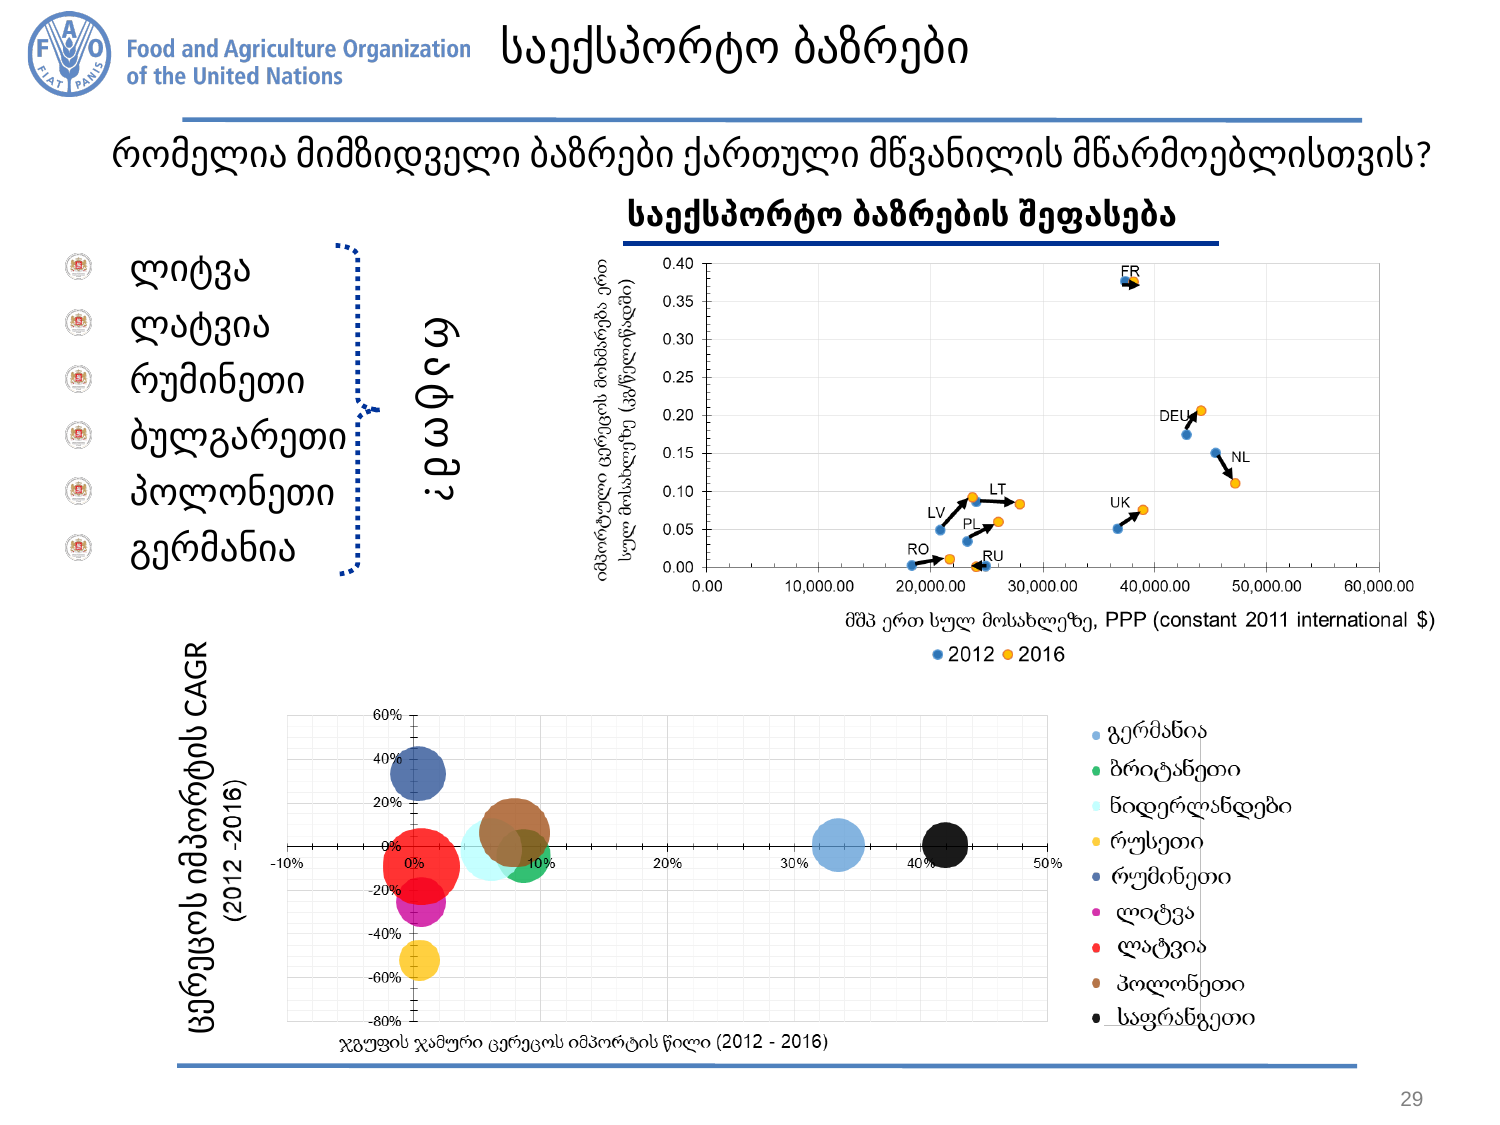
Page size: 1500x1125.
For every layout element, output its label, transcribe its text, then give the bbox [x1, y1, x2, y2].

picture [584, 247, 1443, 669]
picture [64, 309, 93, 336]
picture [27, 11, 470, 97]
title საექსპორტო ბაზრები [485, 0, 1477, 97]
picture [64, 534, 93, 561]
picture [64, 421, 93, 449]
text_box ცერეცოს იმპორტის CAGR [165, 626, 221, 702]
slide_number 29 [1286, 1068, 1439, 1125]
picture [64, 477, 93, 505]
text_box საექსპორტო ბაზრების შეფასება [612, 185, 1500, 241]
list ლიტვა ლატვია რუმინეთი ბულგარეთი პოლონეთი გერმანია [49, 241, 768, 1048]
text_box [335, 244, 381, 575]
picture [64, 365, 93, 393]
text_box რატომ? [409, 301, 475, 519]
picture [64, 253, 93, 280]
text_box რომელია მიმზიდველი ბაზრები ქართული მწვანილის მწარმოებლისთვის? [96, 122, 1476, 182]
picture [103, 702, 1308, 1056]
